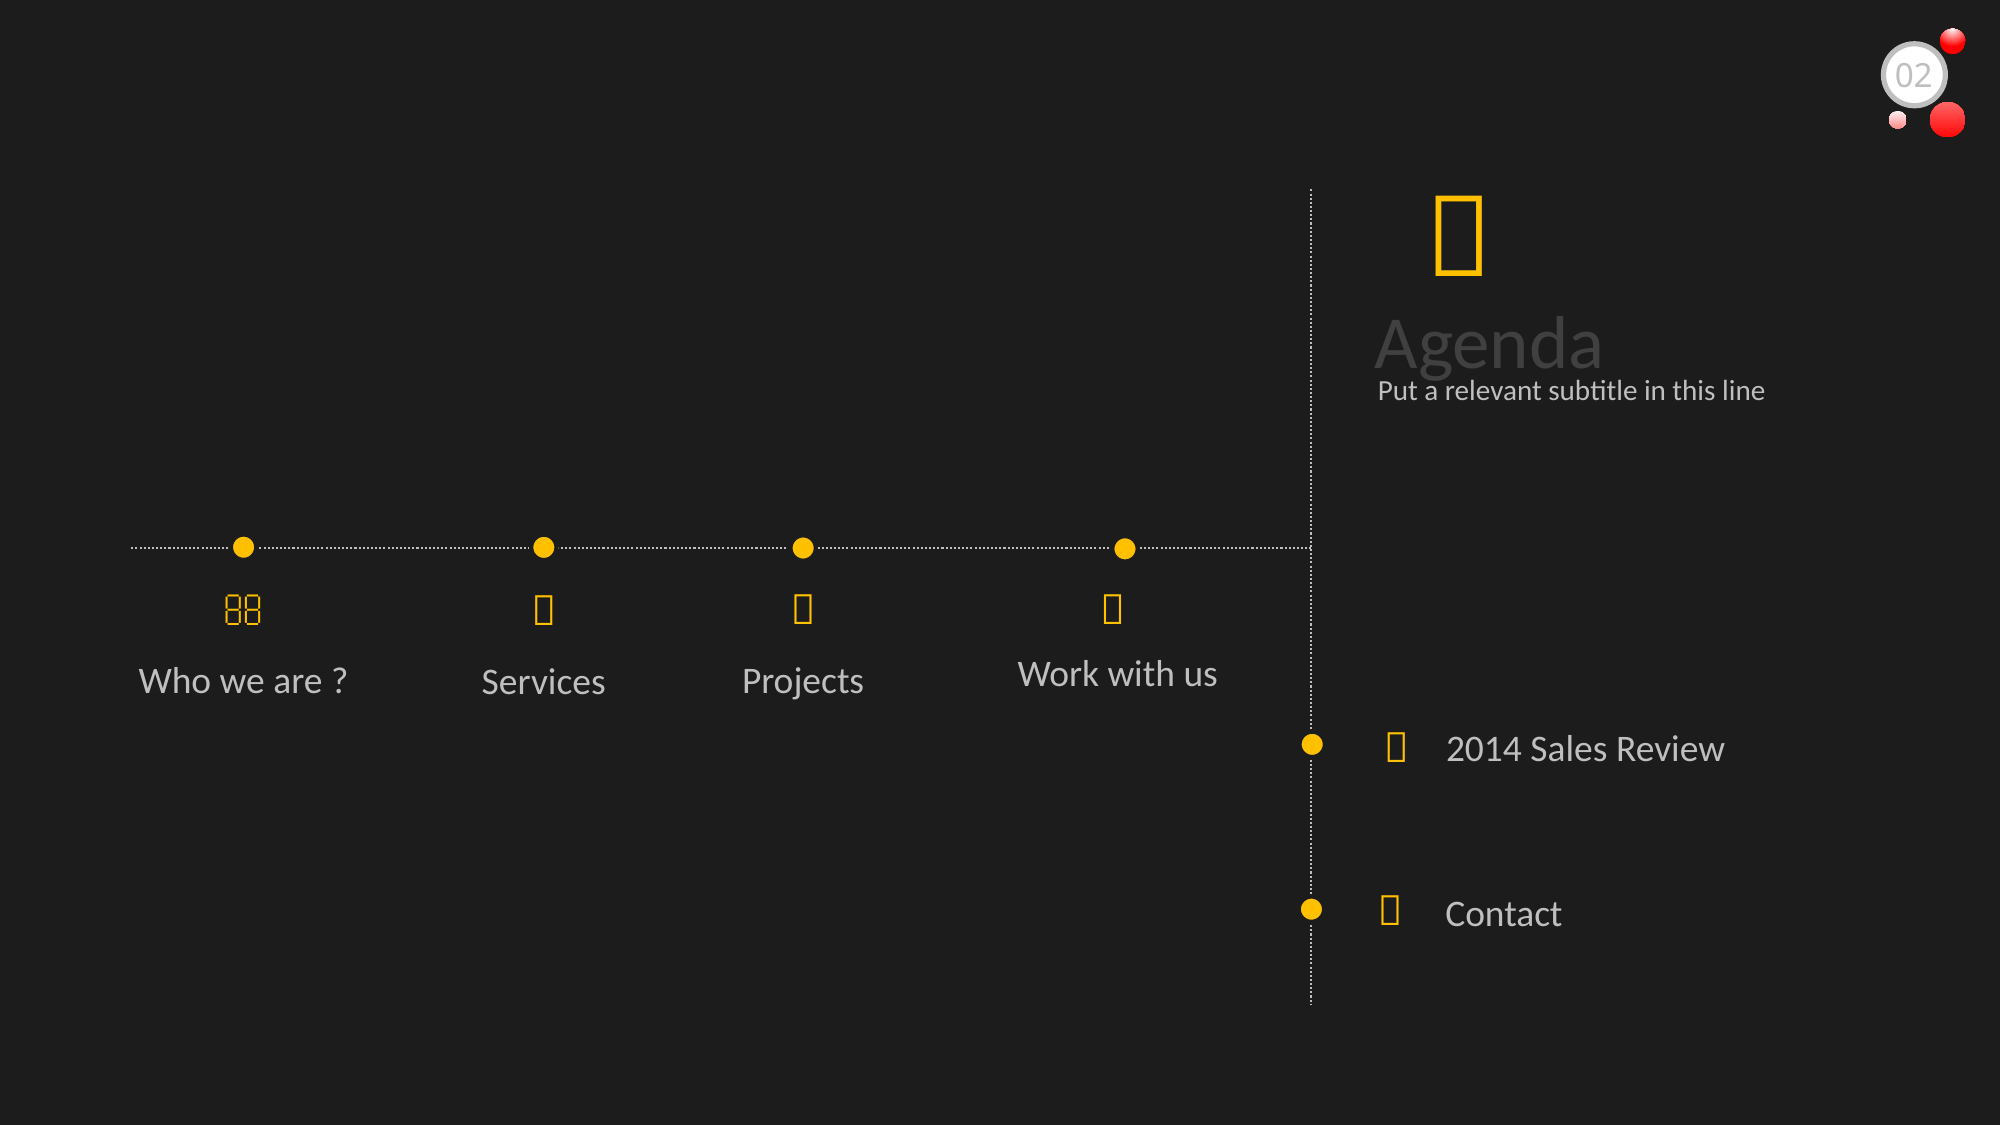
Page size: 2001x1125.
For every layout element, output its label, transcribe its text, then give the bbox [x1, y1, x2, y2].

text_box [229, 533, 258, 547]
text_box [530, 533, 558, 547]
text_box [789, 534, 817, 547]
text_box [1111, 535, 1139, 547]
text_box Put a relevant subtitle in this line [1362, 358, 1838, 419]
text_box Projects [633, 625, 974, 709]
text_box Contact [1451, 881, 1578, 941]
text_box  [759, 575, 848, 640]
text_box Agenda [1359, 285, 1803, 391]
text_box [789, 548, 817, 562]
text_box Work with us [1002, 641, 1234, 702]
text_box  [1352, 713, 1441, 778]
text_box [1297, 895, 1311, 923]
text_box [1111, 548, 1139, 563]
text_box [1298, 730, 1311, 758]
text_box  [1352, 157, 1508, 307]
text_box [1312, 895, 1326, 923]
text_box  [499, 576, 588, 641]
text_box Services [373, 626, 714, 710]
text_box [1876, 28, 1966, 138]
text_box [229, 548, 258, 561]
text_box 2014 Sales Review [1441, 716, 1741, 777]
text_box  [1362, 876, 1451, 942]
text_box  [198, 576, 287, 641]
text_box [530, 548, 558, 562]
text_box [1312, 730, 1326, 759]
text_box  [1085, 575, 1174, 641]
text_box Who we are ? [73, 625, 414, 709]
